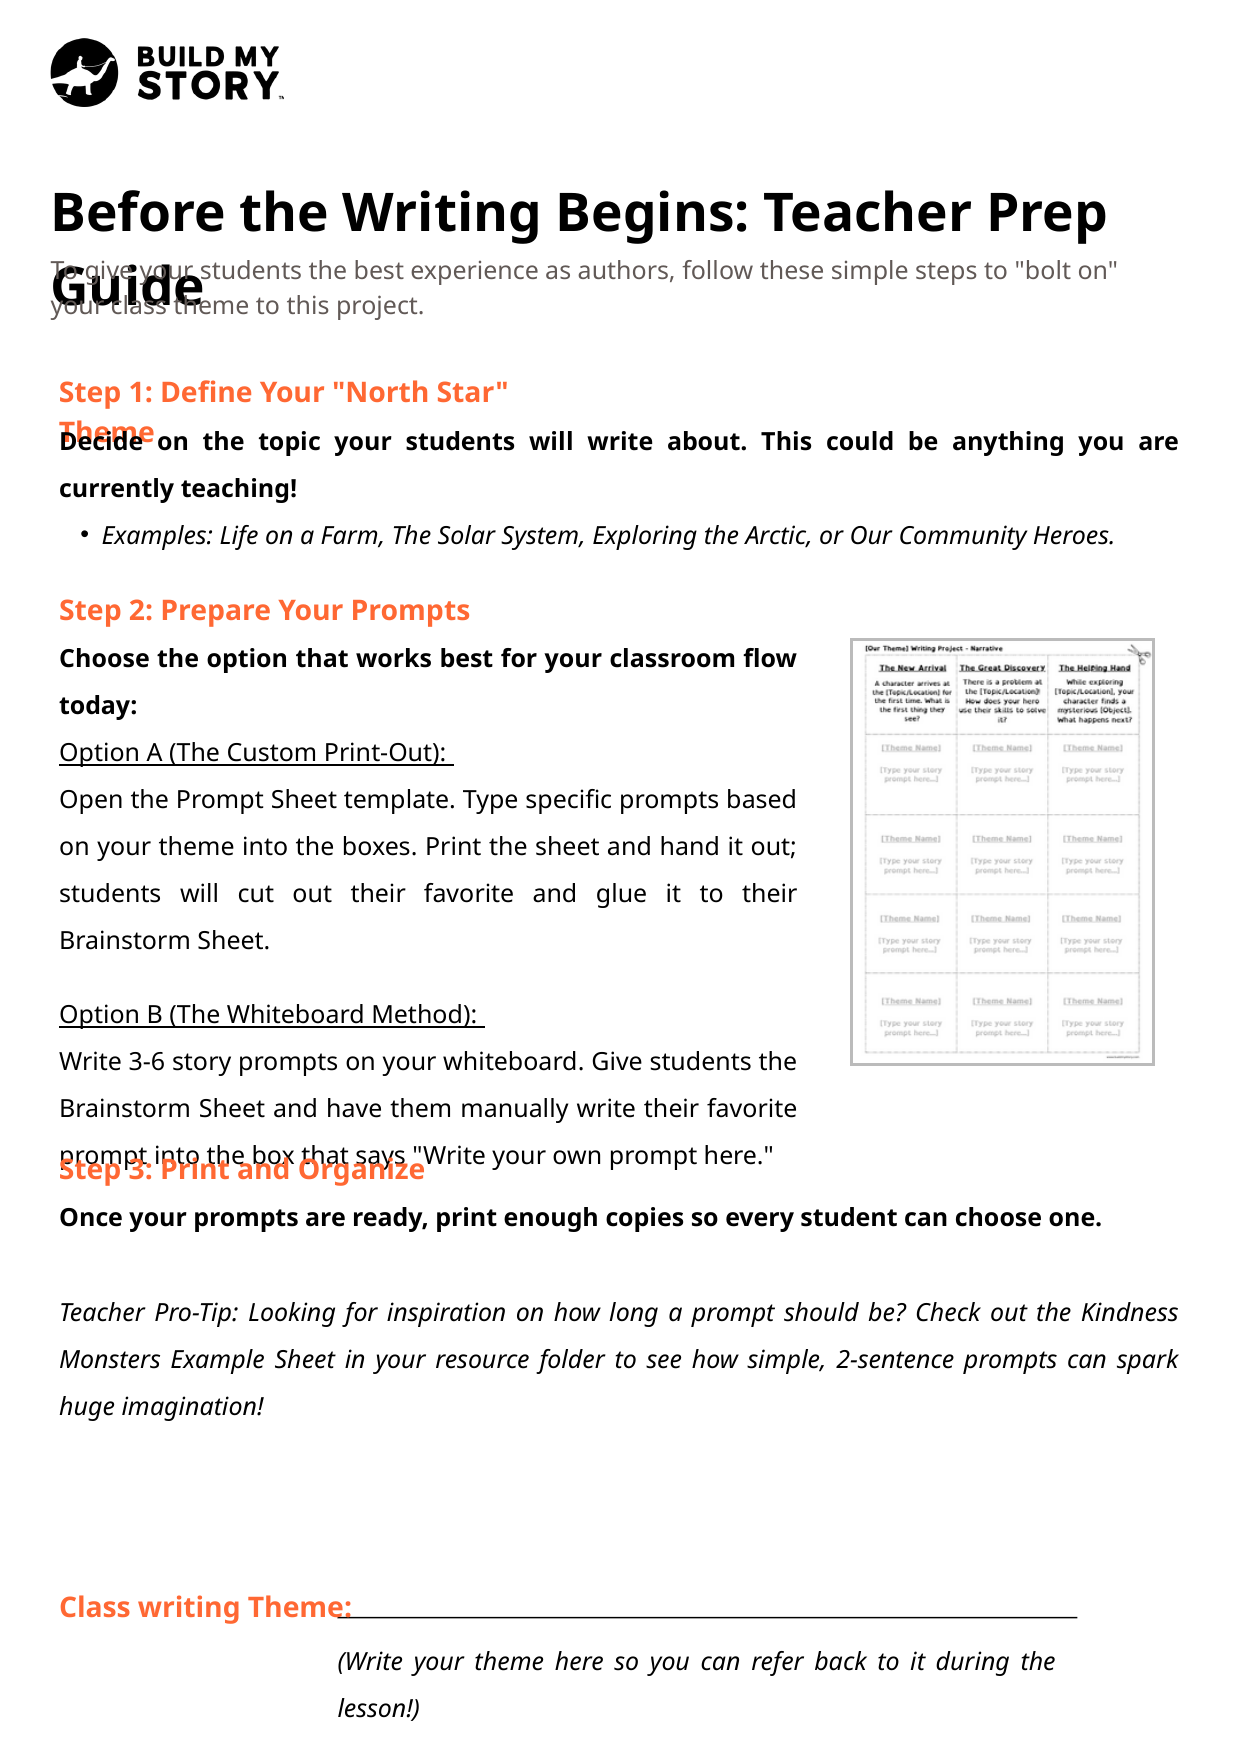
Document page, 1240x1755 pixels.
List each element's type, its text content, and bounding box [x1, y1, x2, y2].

text_box [50, 38, 284, 107]
text_box To give your students the best experience as authors, follow these simple steps to "bolt on" your class theme to this project. [50, 250, 1136, 320]
text_box [851, 639, 1154, 1065]
text_box (Write your theme here so you can refer back to it during the lesson!) [337, 1627, 1058, 1723]
text_box Decide on the topic your students will write about. This could be anything you are currently teaching! Examples: Life on a Farm, The Solar System, Exploring the Arctic, or Our Community Heroes. [59, 407, 1181, 550]
text_box Once your prompts are ready, print enough copies so every student can choose one. Teacher Pro-Tip: Looking for inspiration on how long a prompt should be? Check out the Kindness Monsters Example Sheet in your resource folder to see how simple, 2-sentence prompts can spark huge imagination! [59, 1184, 1181, 1421]
text_box Class writing Theme: [59, 1583, 355, 1624]
text_box Before the Writing Begins: Teacher Prep Guide [50, 167, 1182, 317]
text_box Step 1: Define Your "North Star" Theme [59, 368, 560, 407]
text_box Step 3: Print and Organize [59, 1145, 560, 1184]
text_box Choose the option that works best for your classroom flow today: Option A (The Custom Print-Out): Open the Prompt Sheet template. Type specific prompts based on your theme into the boxes. Print the sheet and hand it out; students will cut out their favorite and glue it to their Brainstorm Sheet. Option B (The Whiteboard Method): Write 3-6 story prompts on your whiteboard. Give students the Brainstorm Sheet and have them manually write their favorite prompt into the box that says "Write your own prompt here." [59, 625, 799, 1170]
text_box Step 2: Prepare Your Prompts [59, 586, 560, 625]
